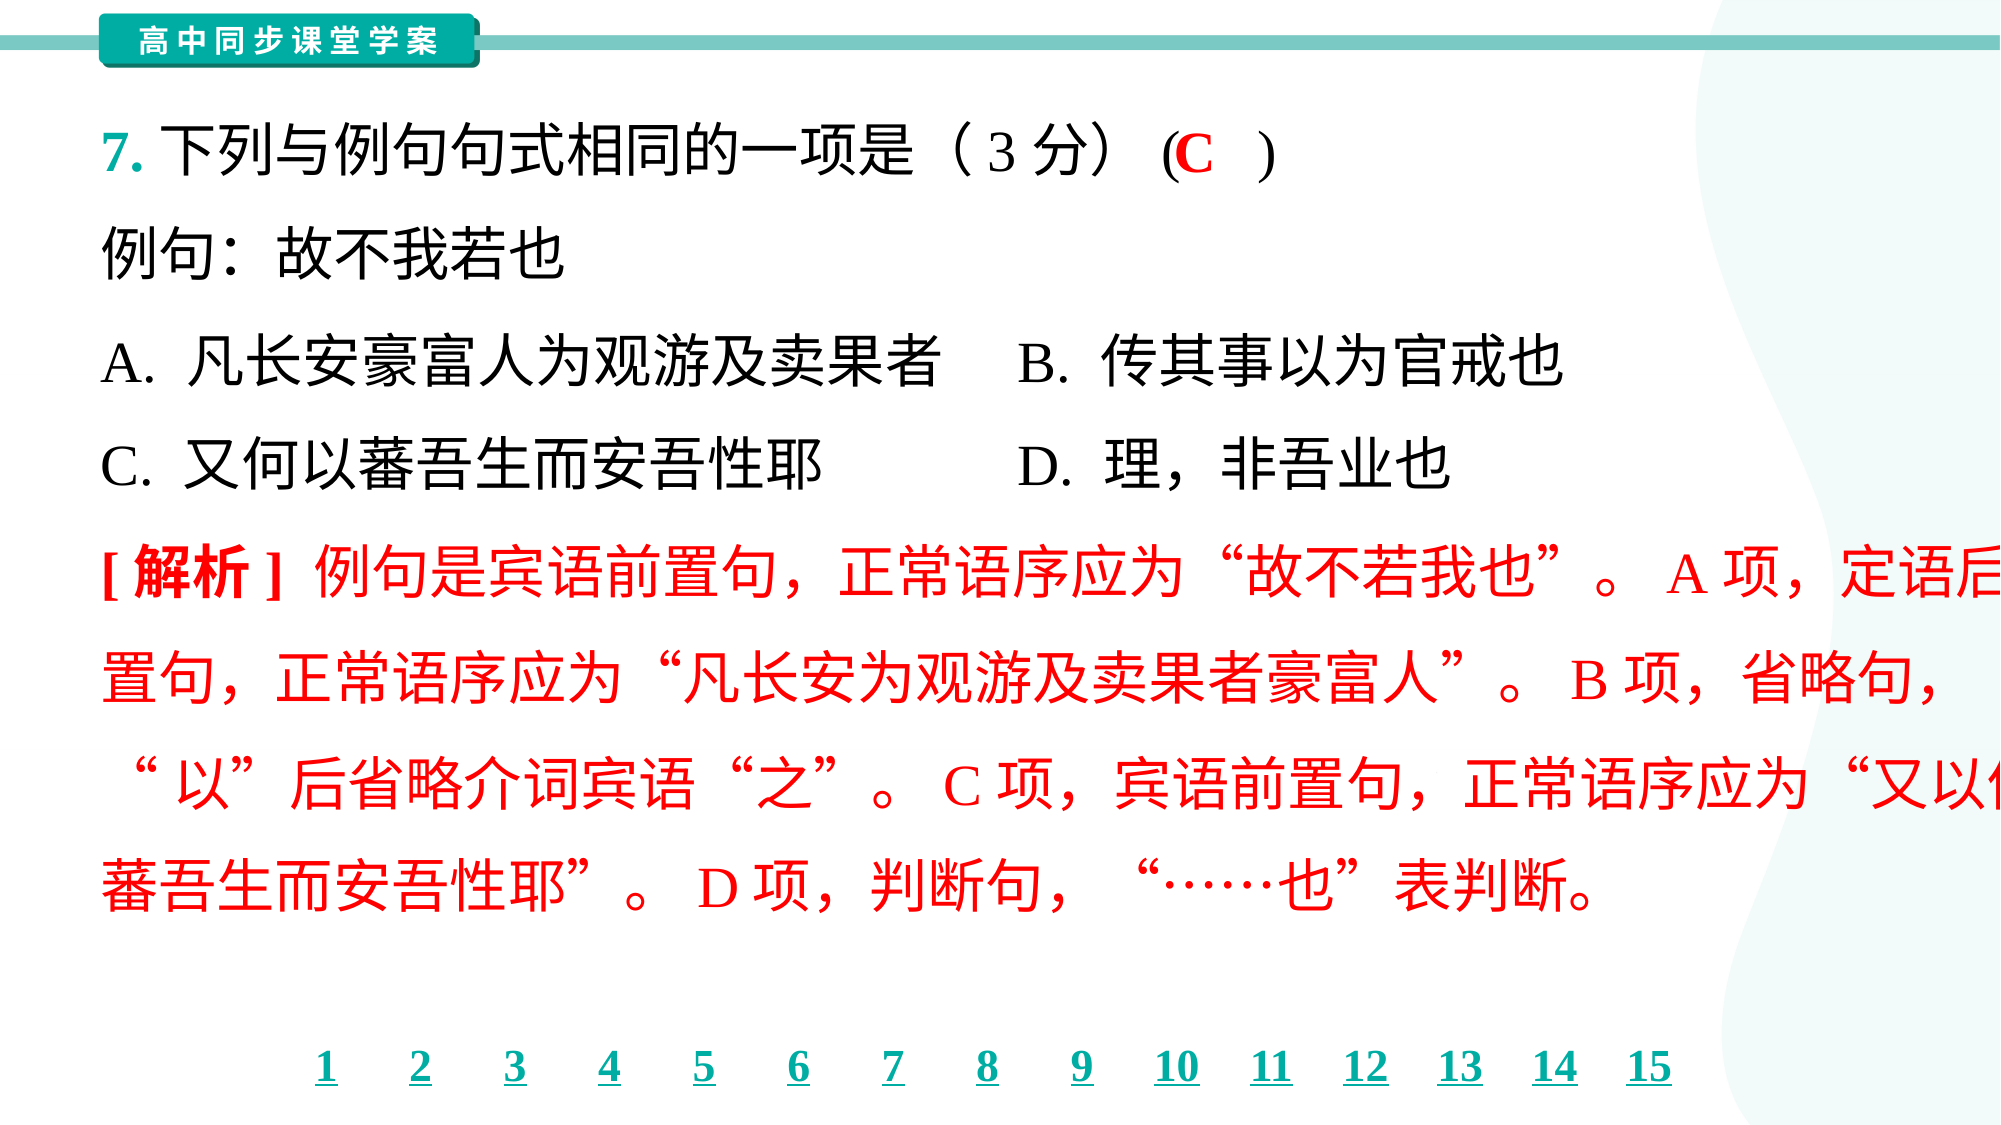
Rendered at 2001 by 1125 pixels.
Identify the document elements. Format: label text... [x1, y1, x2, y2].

text_box [解析] 例句是宾语前置句，正常语序应为“故不若我也”。A项，定语后 置句，正常语序应为“凡长安为观游及卖果者豪富人”。B项，省略句， “以”后省略介词宾语“之”。C项，宾语前置句，正常语序应为“又以何 蕃吾生而安吾性耶”。D项，判断句，“……也”表判断。 [100, 498, 1899, 909]
text_box C [1152, 77, 1237, 173]
text_box 7.下列与例句句式相同的一项是（3分）( ) 例句：故不我若也 [100, 76, 1899, 276]
text_box A. 凡长安豪富人为观游及卖果者 B. 传其事以为官戒也 C. 又何以蕃吾生而安吾性耶 D. 理，非吾业也 [100, 288, 1899, 486]
picture [0, 0, 2000, 1125]
